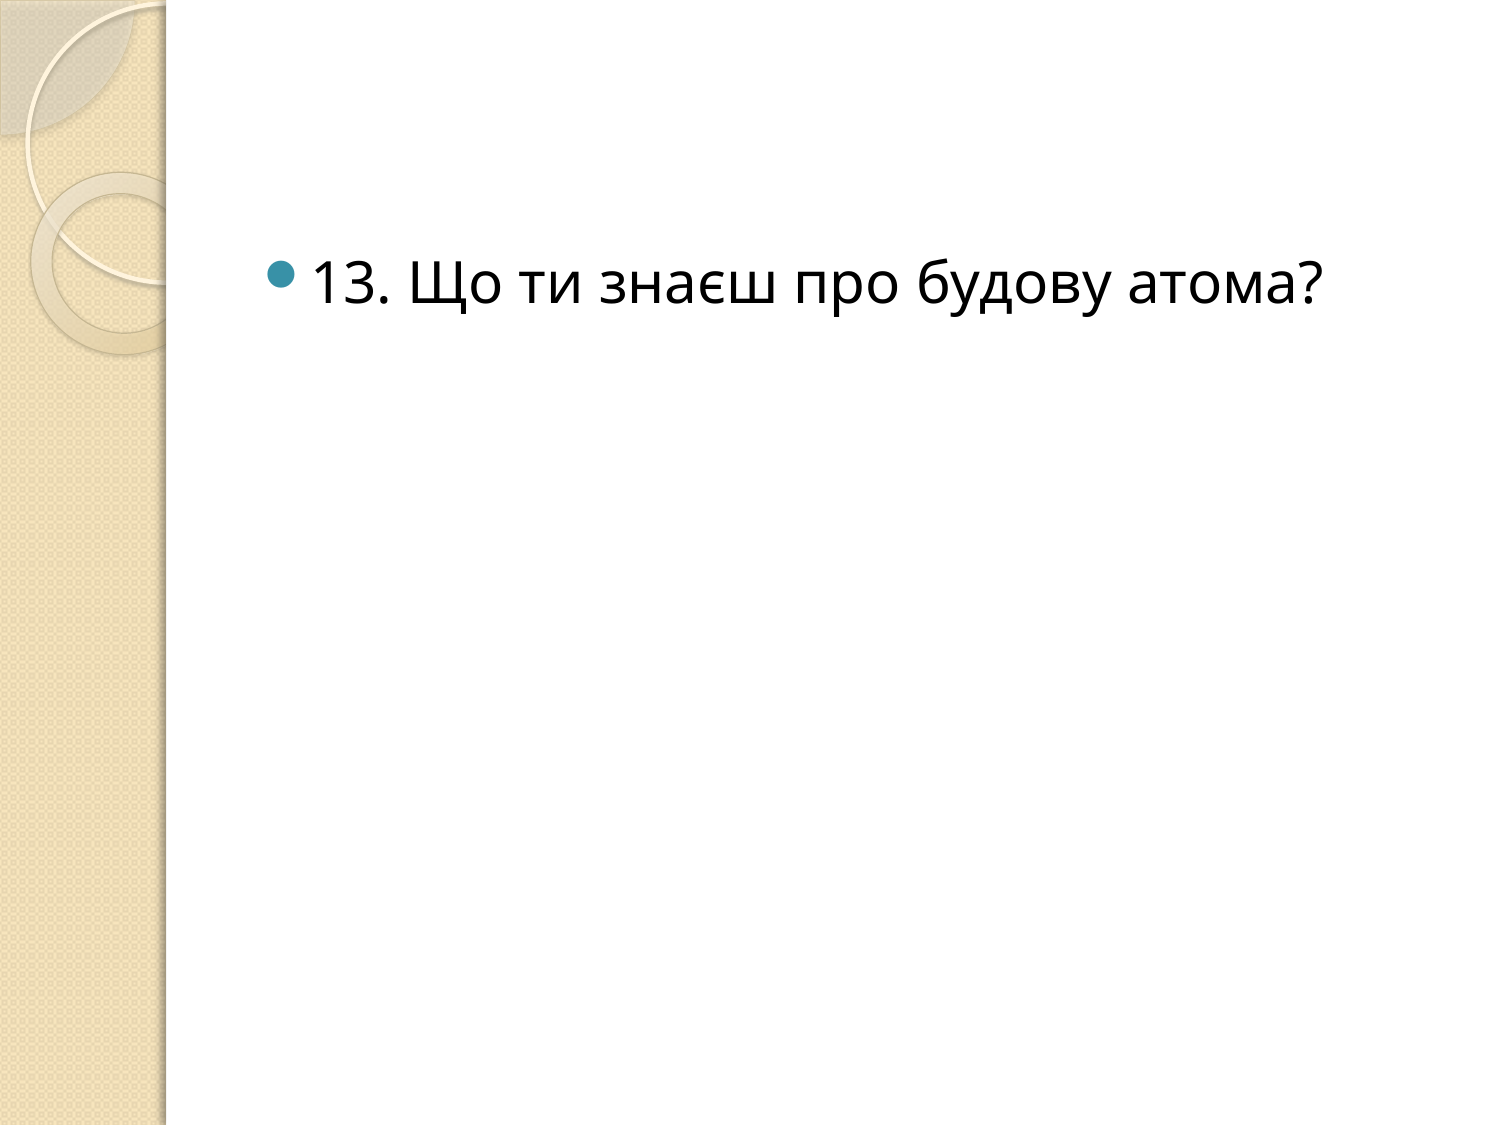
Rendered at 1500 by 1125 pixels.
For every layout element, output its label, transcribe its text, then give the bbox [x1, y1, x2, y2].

list 13. Що ти знаєш про будову атома? [235, 237, 1466, 1025]
